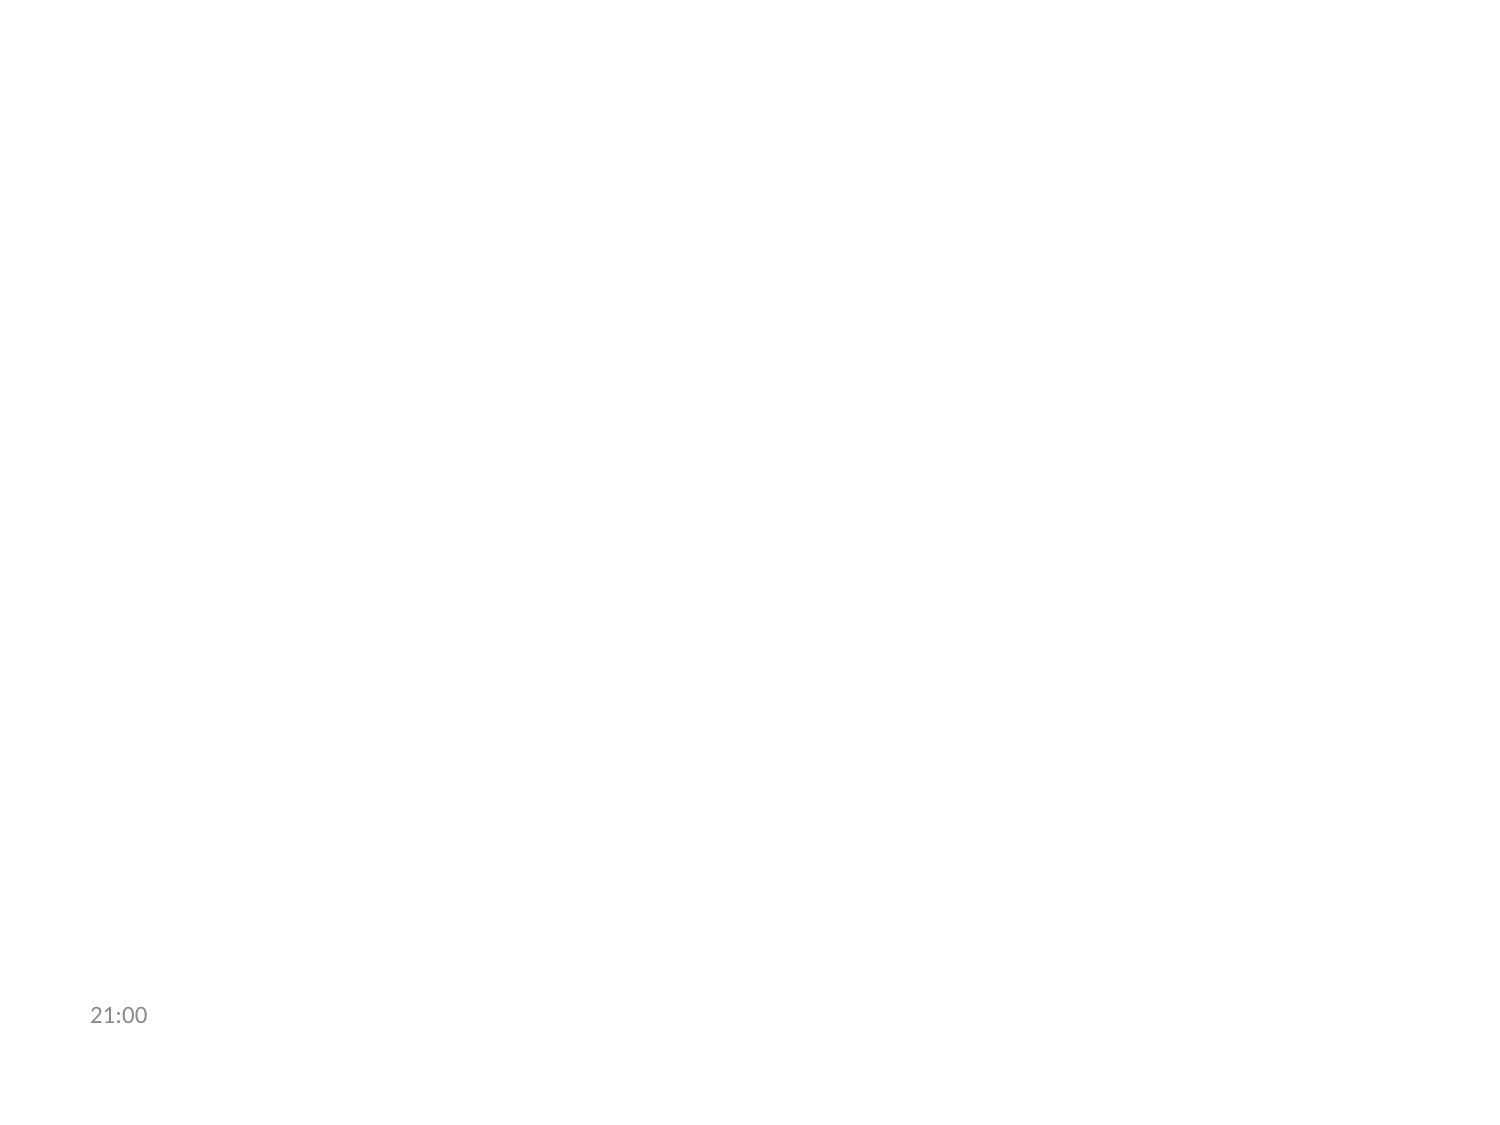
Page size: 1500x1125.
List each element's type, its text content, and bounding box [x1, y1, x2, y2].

text_box 15:35 [75, 983, 425, 1044]
